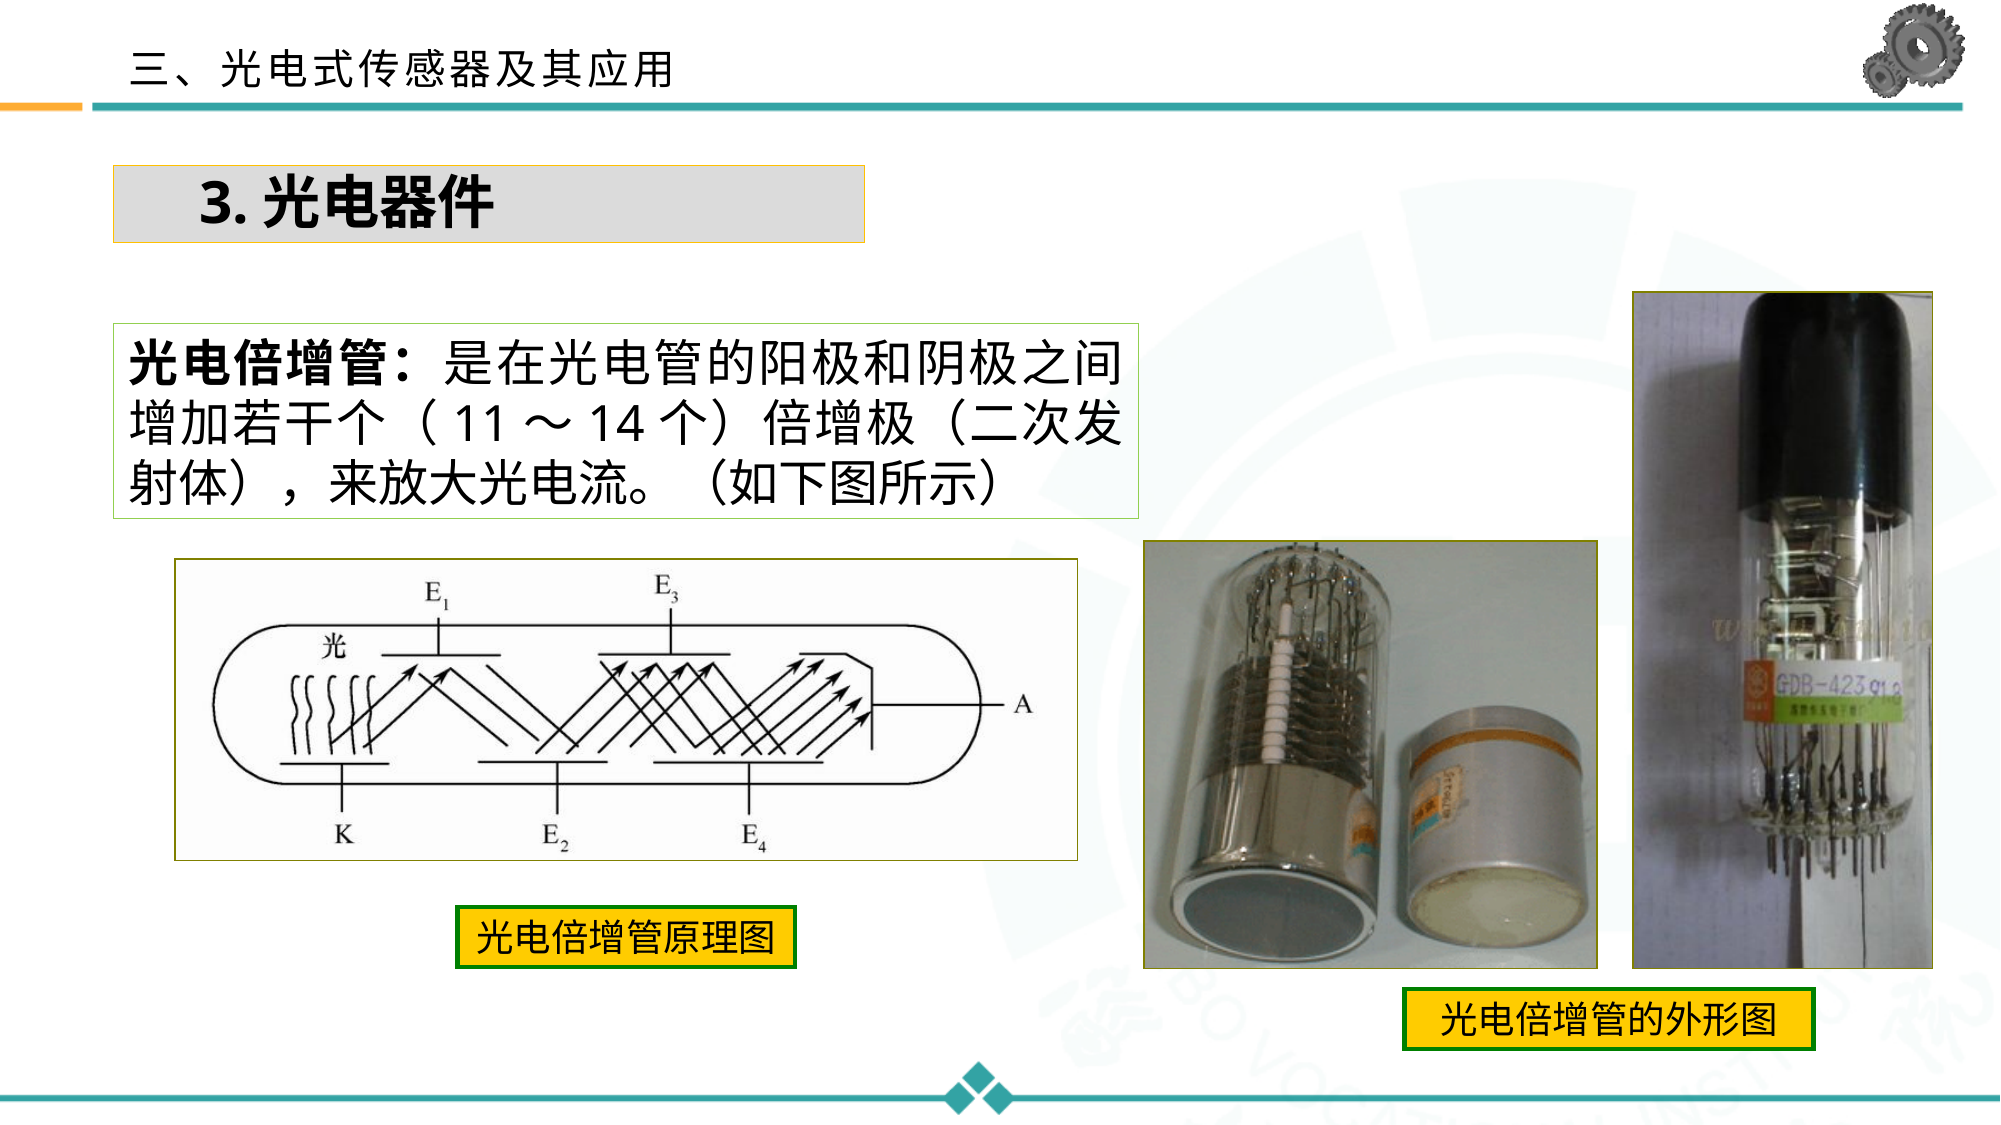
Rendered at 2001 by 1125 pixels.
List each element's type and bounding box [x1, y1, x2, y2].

text_box [1144, 292, 1932, 968]
picture [0, 0, 2000, 1125]
